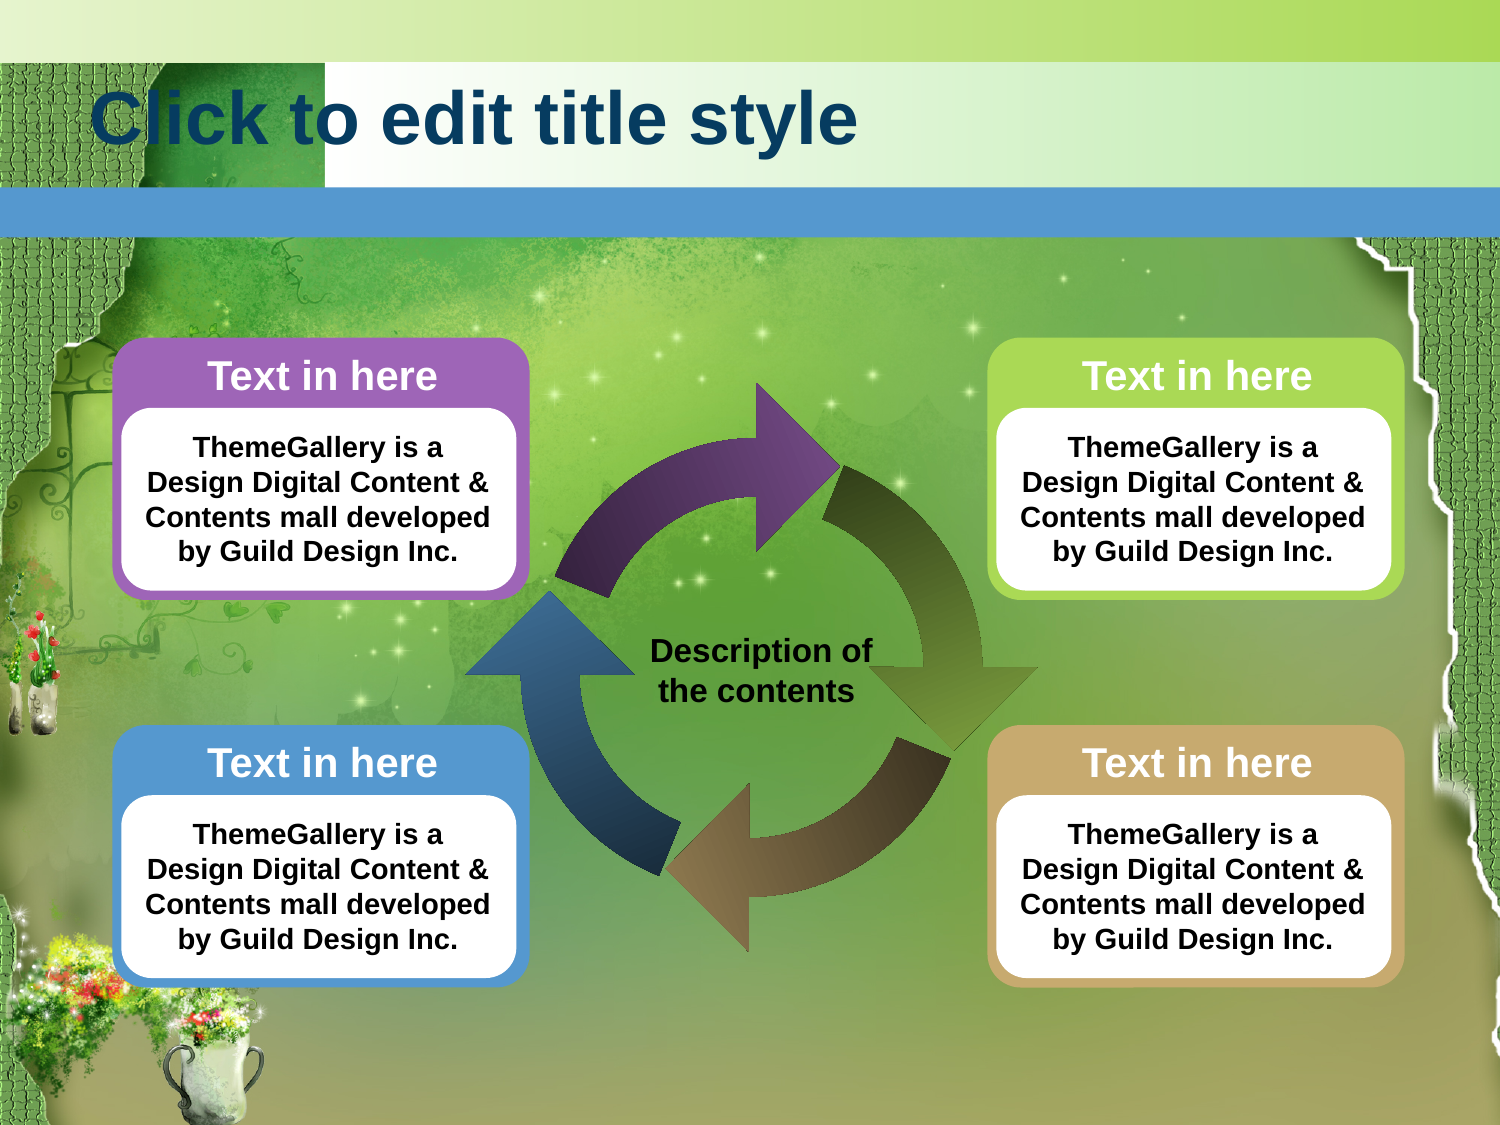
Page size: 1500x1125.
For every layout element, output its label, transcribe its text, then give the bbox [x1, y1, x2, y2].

text_box Text in here [1062, 341, 1333, 407]
text_box Text in here [187, 728, 458, 794]
text_box ThemeGallery is a Design Digital Content & Contents mall developed by Guild Design Inc. [1003, 807, 1383, 963]
text_box [112, 337, 530, 601]
picture [0, 62, 325, 187]
text_box ThemeGallery is a Design Digital Content & Contents mall developed by Guild Design Inc. [1003, 420, 1383, 576]
text_box Text in here [1062, 728, 1333, 794]
text_box ThemeGallery is a Design Digital Content & Contents mall developed by Guild Design Inc. [128, 807, 508, 963]
text_box [996, 407, 1392, 591]
picture [0, 238, 1500, 1125]
text_box [434, 0, 438, 62]
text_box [520, 437, 984, 898]
text_box [112, 725, 530, 988]
text_box ThemeGallery is a Design Digital Content & Contents mall developed by Guild Design Inc. [128, 420, 508, 576]
title Click to edit title style [75, 62, 1425, 185]
text_box [987, 337, 1405, 601]
text_box [121, 407, 517, 591]
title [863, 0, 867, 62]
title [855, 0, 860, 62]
text_box [987, 725, 1405, 988]
text_box Text in here [187, 341, 458, 407]
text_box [633, 0, 637, 62]
text_box [996, 795, 1392, 979]
text_box [121, 795, 517, 979]
